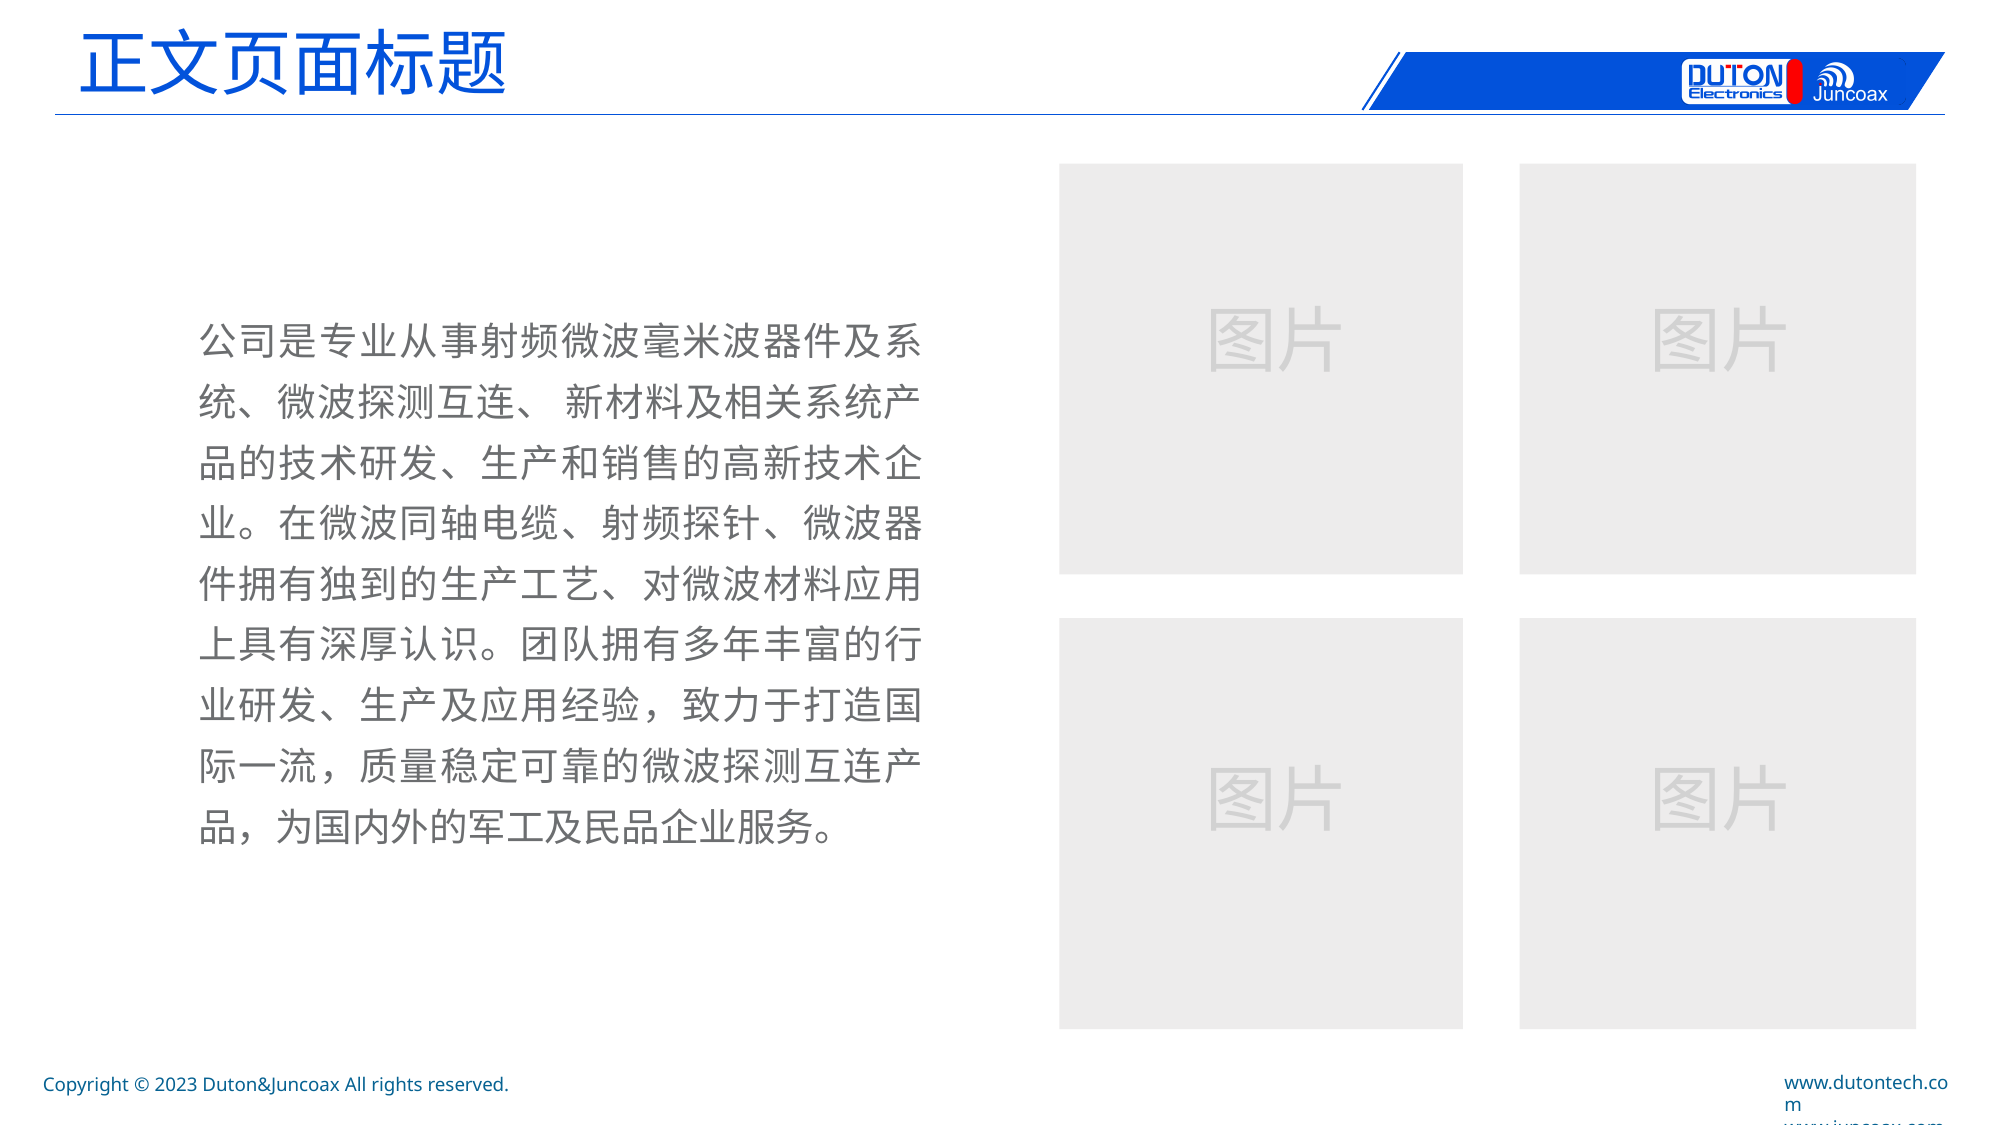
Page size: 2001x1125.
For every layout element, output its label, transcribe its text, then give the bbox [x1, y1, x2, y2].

picture [1681, 58, 1906, 105]
text_box 图片 [1190, 760, 1372, 847]
text_box 图片 [1634, 760, 1817, 847]
picture [135, 1077, 149, 1091]
text_box [1519, 162, 1917, 575]
text_box [1058, 617, 1464, 1030]
text_box [1058, 162, 1464, 575]
text_box 正文页面标题 [62, 24, 794, 112]
text_box [1519, 617, 1917, 1030]
text_box 图片 [1634, 301, 1817, 389]
text_box 图片 [1190, 301, 1372, 389]
text_box 公司是专业从事射频微波毫米波器件及系统、微波探测互连、 新材料及相关系统产品的技术研发、生产和销售的高新技术企业。在微波同轴电缆、射频探针、微波器件拥有独到的生产工艺、对微波材料应用上具有深厚认识。团队拥有多年丰富的行业研发、生产及应用经验，致力于打造国际一流，质量稳定可靠的微波探测互连产品，为国内外的军工及民品企业服务。 [183, 295, 938, 856]
